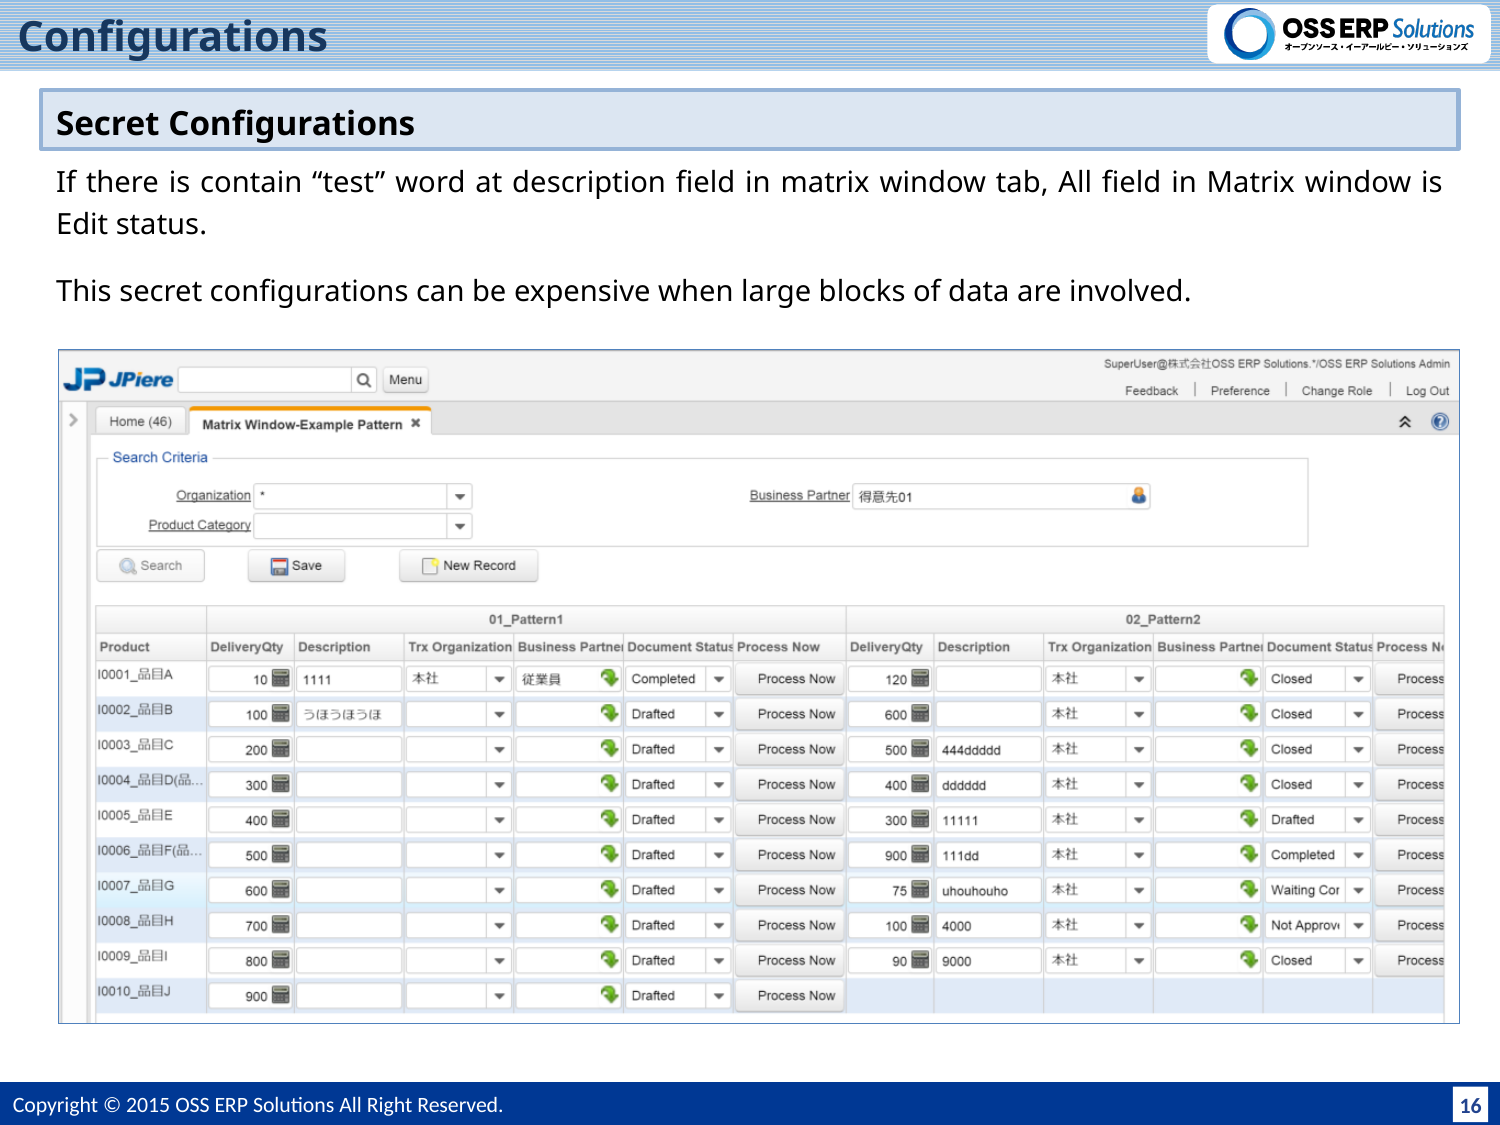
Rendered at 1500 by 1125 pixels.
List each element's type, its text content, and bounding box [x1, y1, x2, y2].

title Configurations [2, 0, 1353, 70]
text_box If there is contain “test” word at description field in matrix window tab, All field in Matrix window is Edit status. This secret configurations can be expensive when large blocks of data are involved. [39, 147, 1461, 328]
picture [1353, 8, 1474, 60]
text_box Secret Configurations [39, 88, 1461, 147]
picture [58, 349, 1460, 1024]
